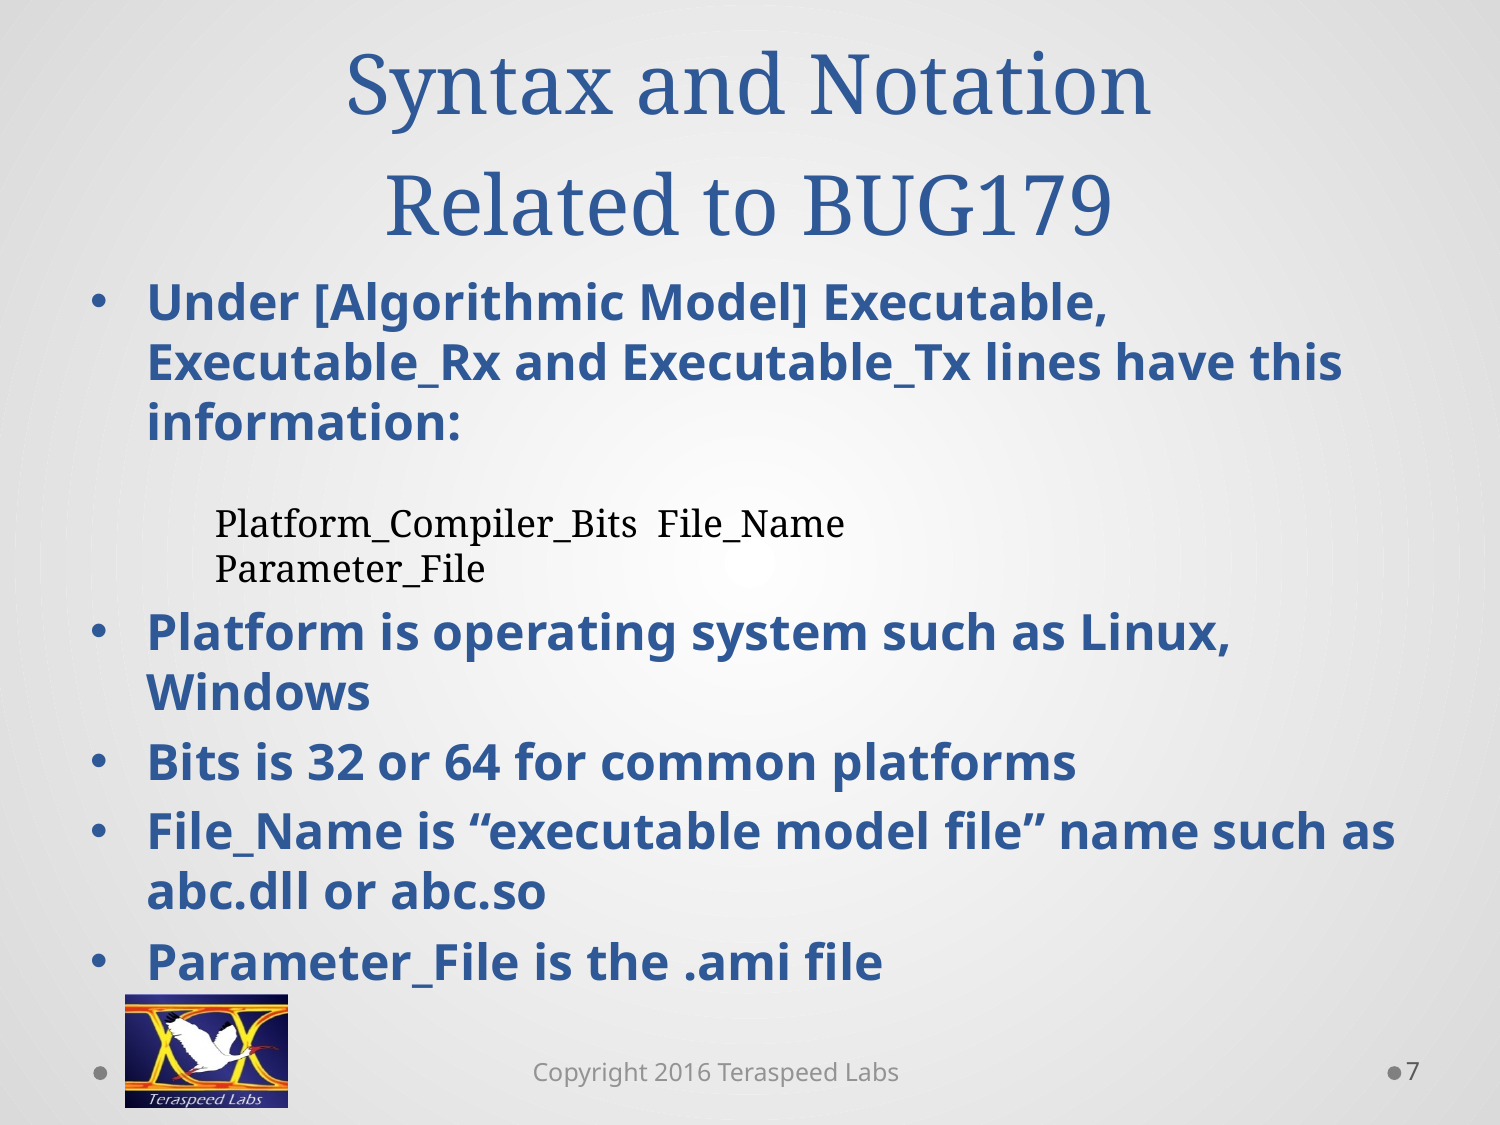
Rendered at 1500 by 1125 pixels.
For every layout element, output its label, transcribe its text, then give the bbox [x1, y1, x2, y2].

title Syntax and Notation Related to BUG179 [75, 0, 1425, 262]
list Under [Algorithmic Model] Executable, Executable_Rx and Executable_Tx lines have this information: Platform is operating system such as Linux, Windows Bits is 32 or 64 for common platforms File_Name is “executable model file” name such as abc.dll or abc.so Parameter_File is the .ami file [75, 262, 1425, 1005]
text_box Platform_Compiler_Bits File_Name Parameter_File [200, 492, 1138, 598]
footer Copyright 2016 Teraspeed Labs [525, 1043, 993, 1103]
picture [125, 1005, 288, 1108]
slide_number 7 [1401, 1042, 1494, 1103]
